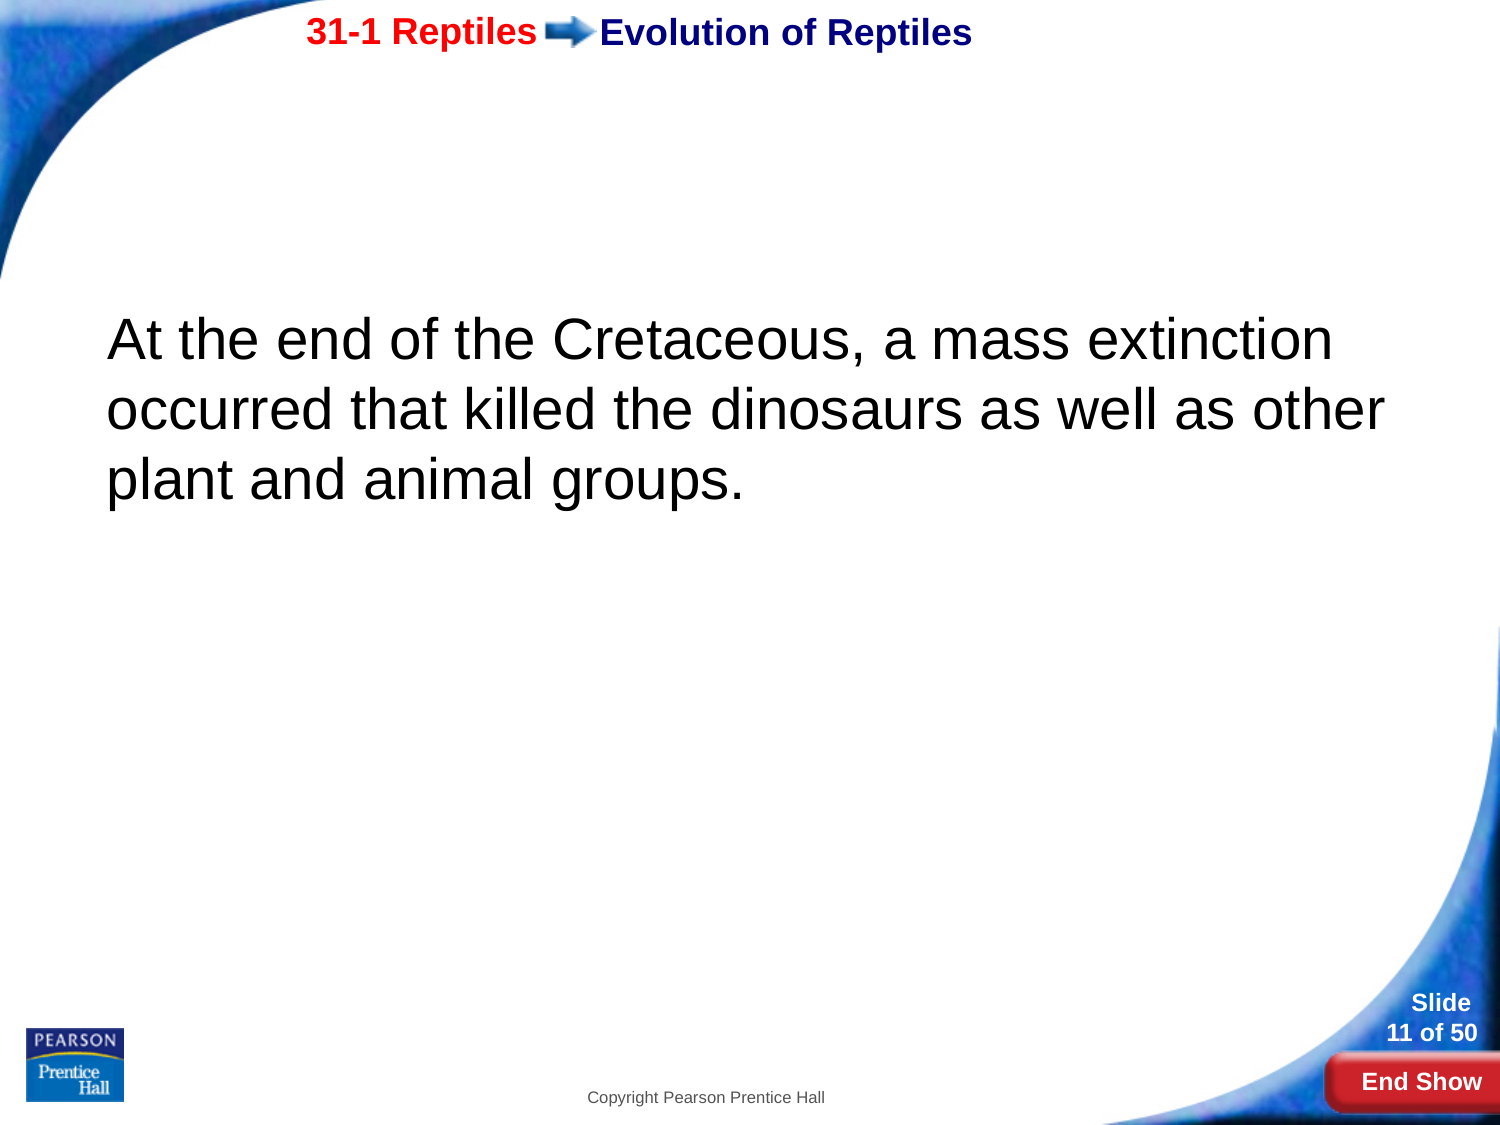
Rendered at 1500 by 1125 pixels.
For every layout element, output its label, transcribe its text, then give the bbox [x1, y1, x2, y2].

title Evolution of Reptiles [584, 0, 1254, 76]
list At the end of the Cretaceous, a mass extinction occurred that killed the dinosaurs as well as other plant and animal groups. [44, 179, 1448, 976]
picture [0, 0, 1500, 1125]
footer Copyright Pearson Prentice Hall [468, 1078, 945, 1105]
